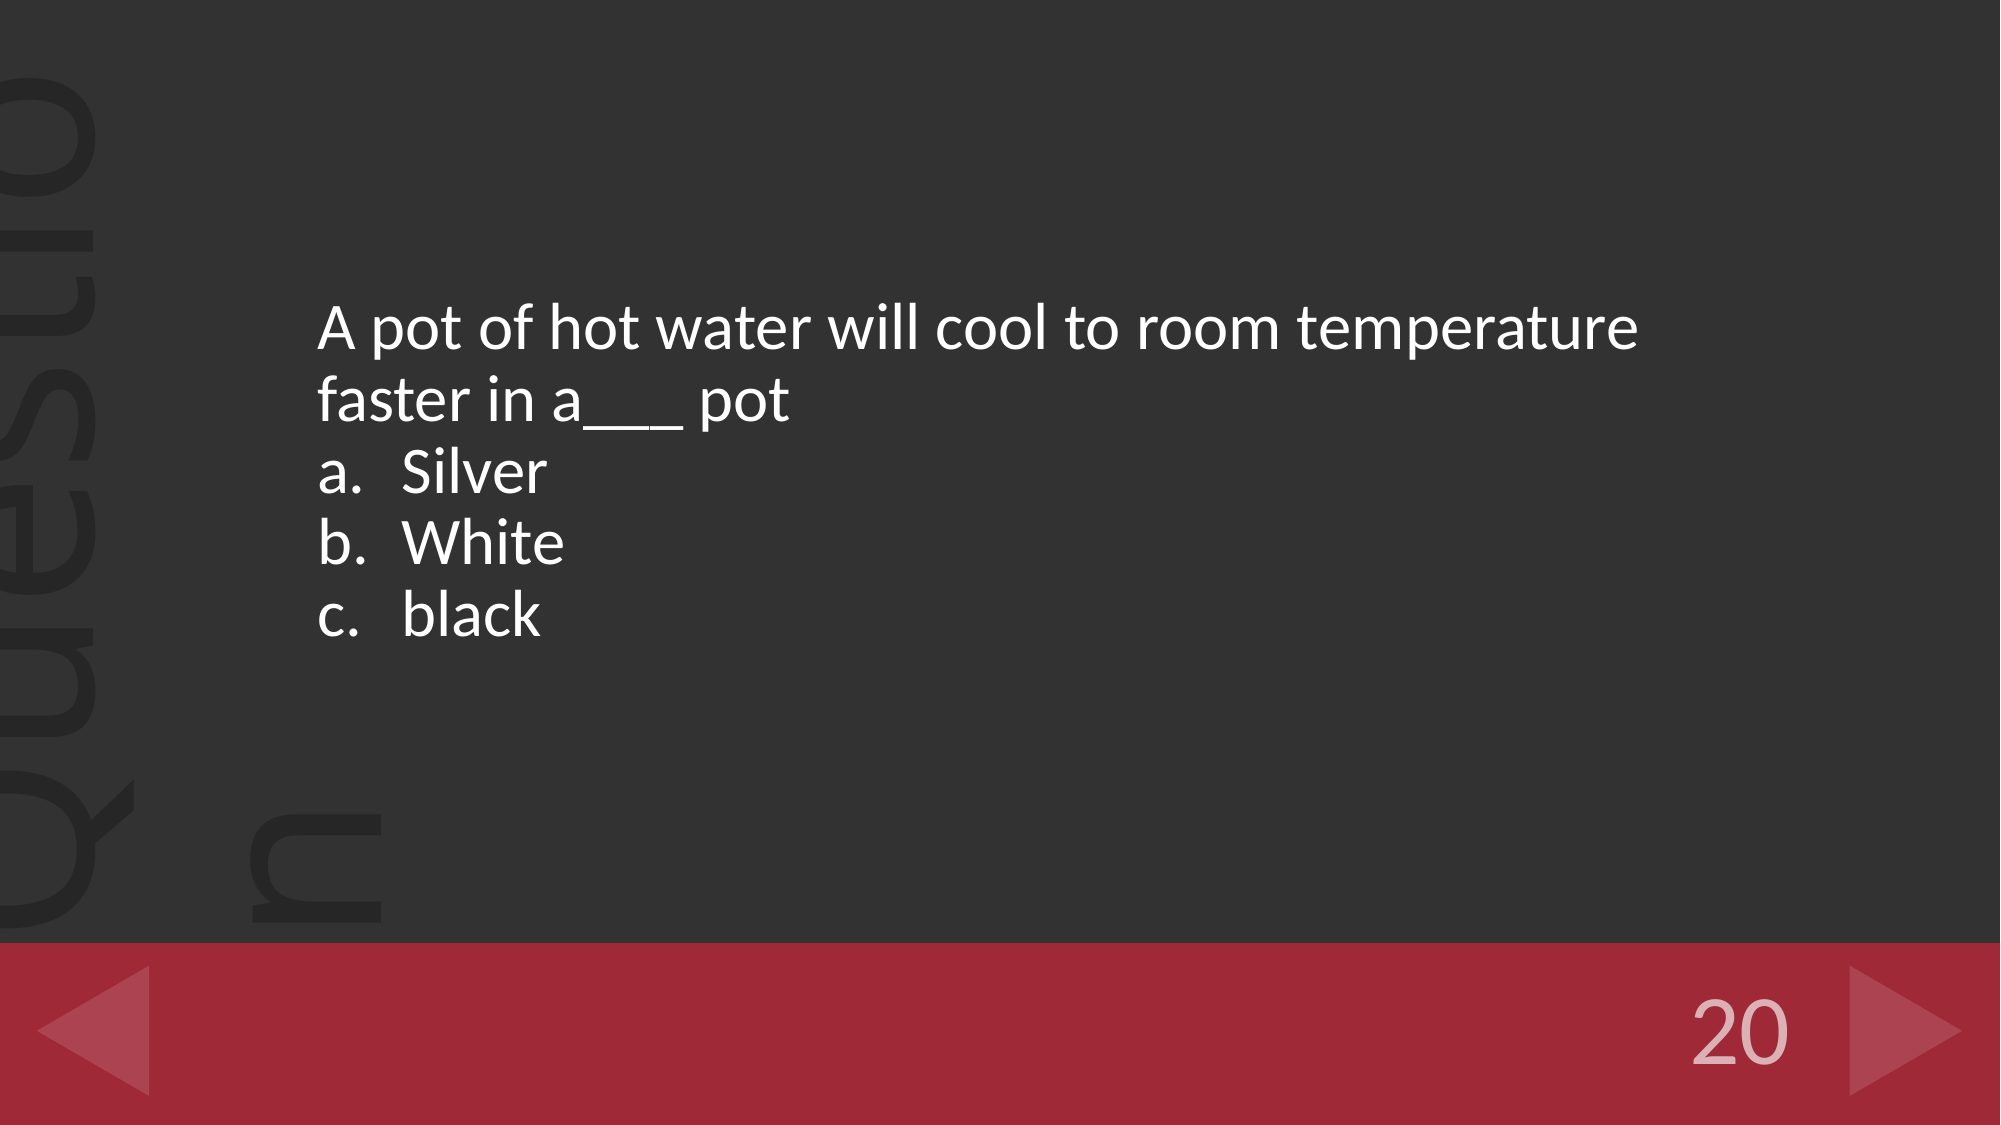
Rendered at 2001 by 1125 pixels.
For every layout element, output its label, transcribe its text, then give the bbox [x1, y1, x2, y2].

list A pot of hot water will cool to room temperature faster in a___ pot Silver White black [302, 307, 1760, 636]
list 20 [1494, 967, 1806, 1097]
